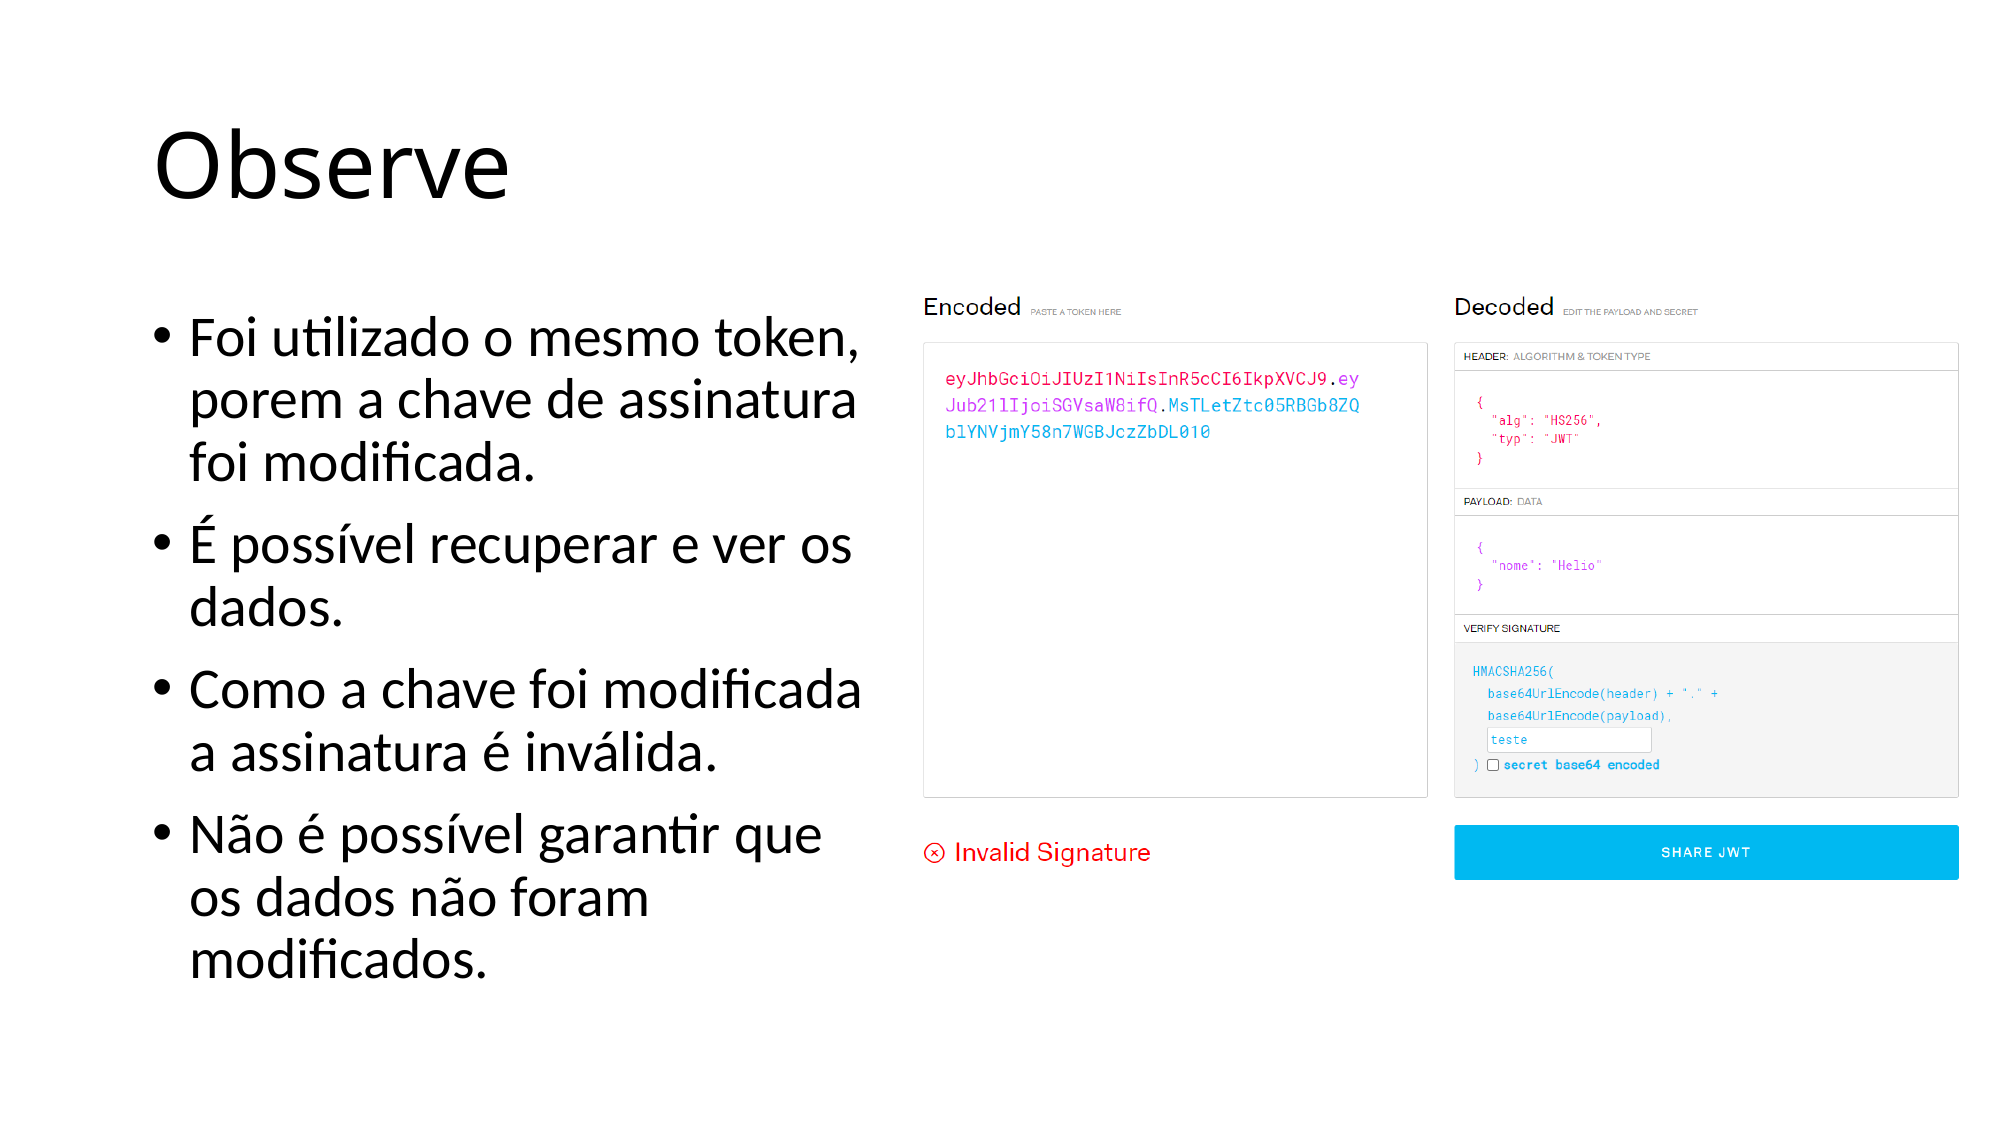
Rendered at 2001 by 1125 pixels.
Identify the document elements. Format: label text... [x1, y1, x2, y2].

picture [893, 258, 2000, 889]
list Foi utilizado o mesmo token, porem a chave de assinatura foi modificada. É possível recuperar e ver os dados. Como a chave foi modificada a assinatura é inválida. Não é possível garantir que os dados não foram modificados. [137, 299, 882, 1014]
title Observe [137, 59, 1863, 278]
